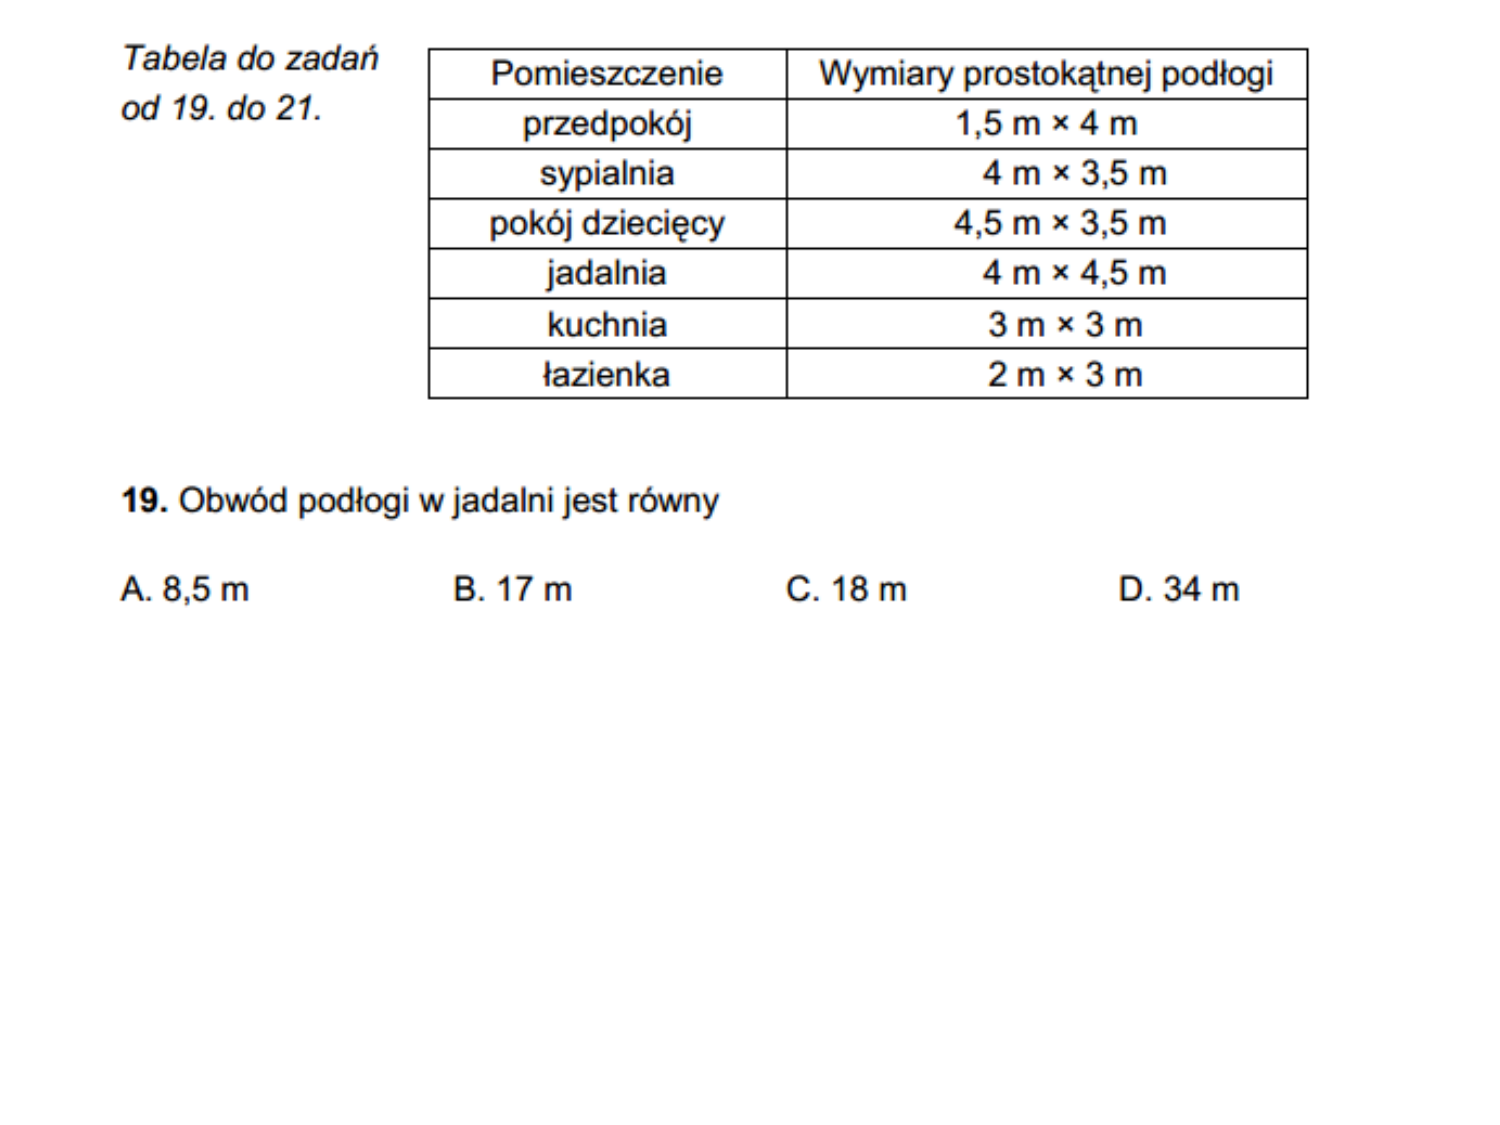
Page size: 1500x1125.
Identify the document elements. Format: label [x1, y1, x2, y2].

picture [88, 0, 1409, 636]
